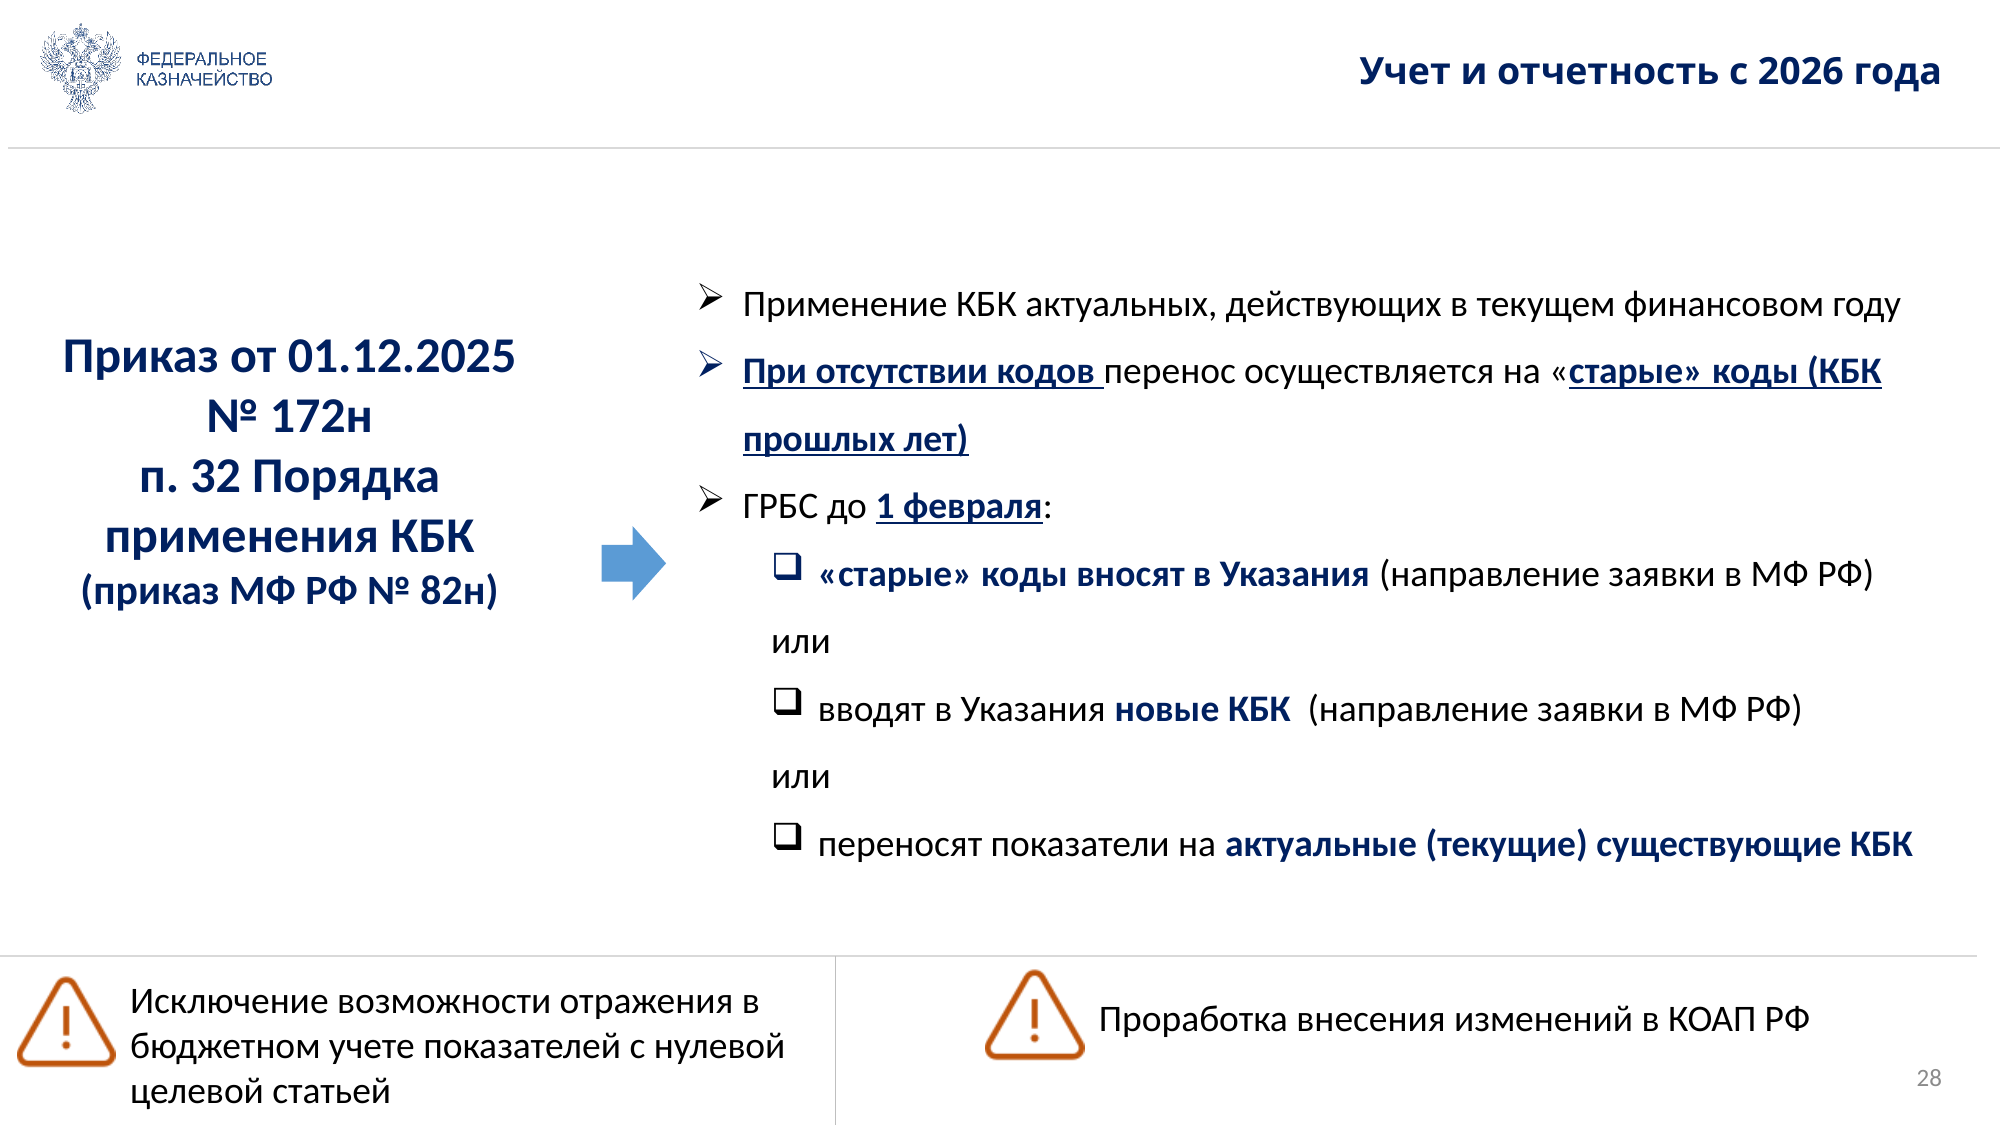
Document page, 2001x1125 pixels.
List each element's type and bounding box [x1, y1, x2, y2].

text_box [30, 315, 550, 621]
text_box [681, 249, 1977, 872]
text_box [0, 956, 1977, 1125]
picture [40, 23, 272, 114]
text_box [698, 39, 1958, 100]
picture [985, 965, 1085, 1065]
text_box [601, 526, 667, 601]
text_box [1085, 986, 1840, 1046]
slide_number [1507, 1046, 1958, 1107]
picture [17, 972, 116, 1072]
